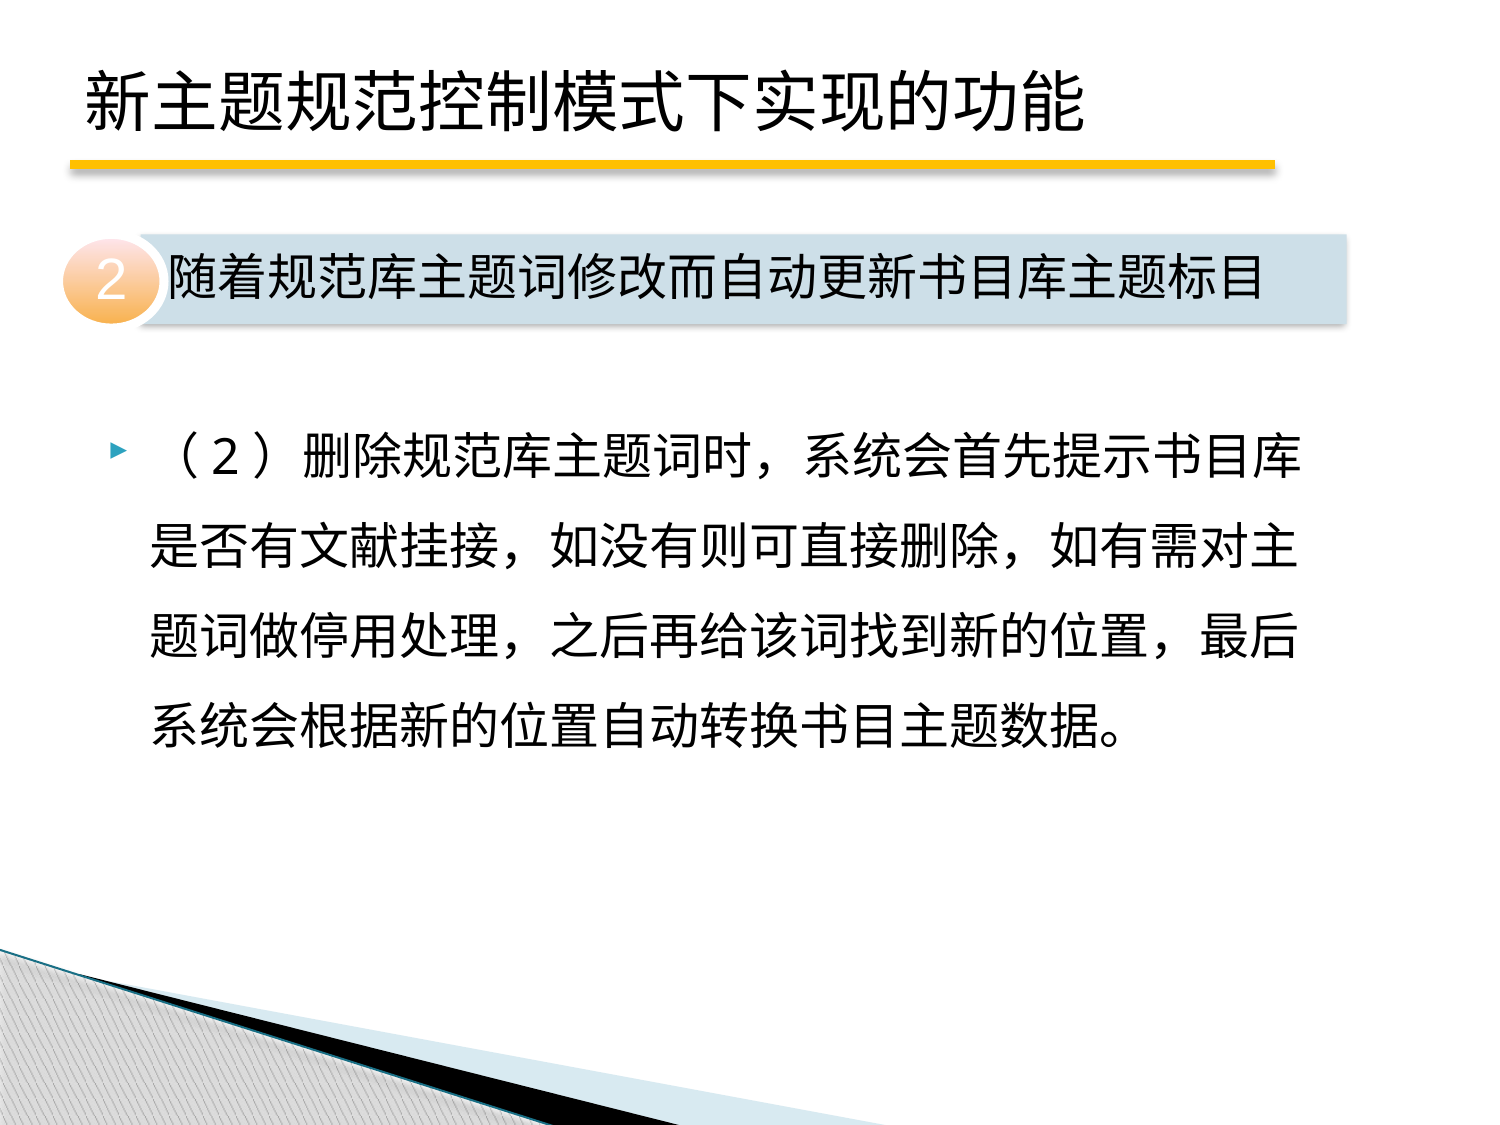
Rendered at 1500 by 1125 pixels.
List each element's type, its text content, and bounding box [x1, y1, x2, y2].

list （2）删除规范库主题词时，系统会首先提示书目库是否有文献挂接，如没有则可直接删除，如有需对主题词做停用处理，之后再给该词找到新的位置，最后系统会根据新的位置自动转换书目主题数据。 [75, 386, 1348, 986]
text_box 新主题规范控制模式下实现的功能 [70, 46, 1125, 153]
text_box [58, 234, 1347, 329]
